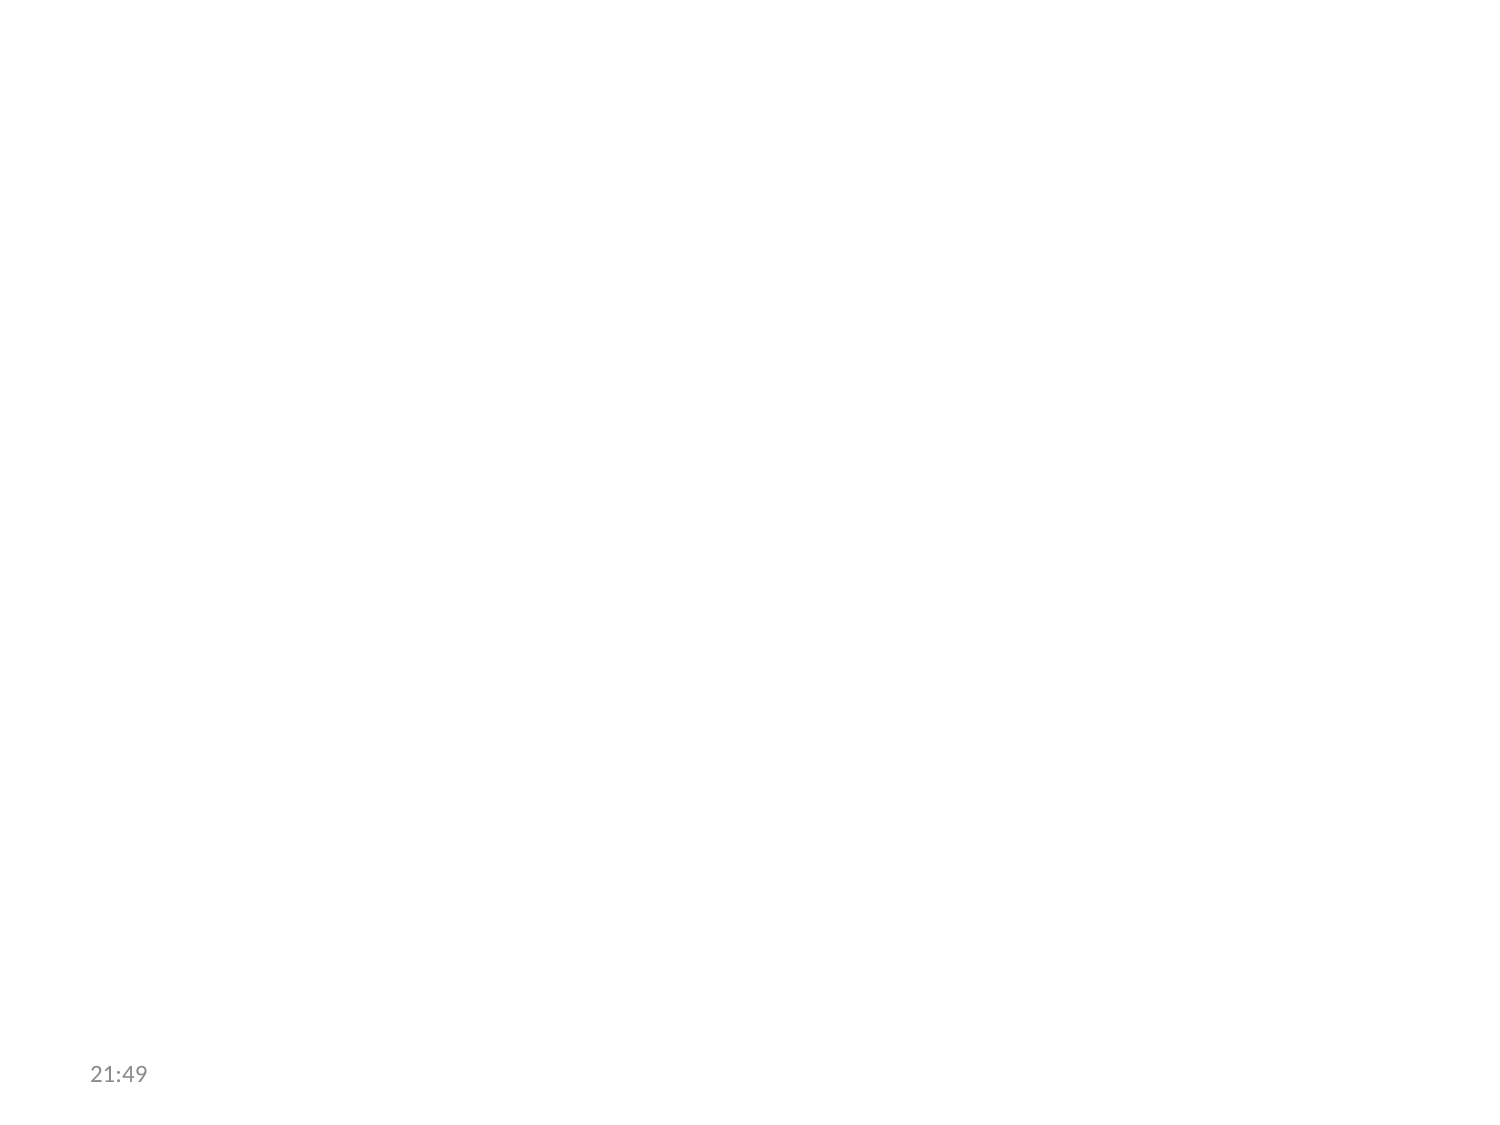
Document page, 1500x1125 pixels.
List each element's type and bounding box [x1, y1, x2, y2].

slide_number [75, 1042, 425, 1103]
